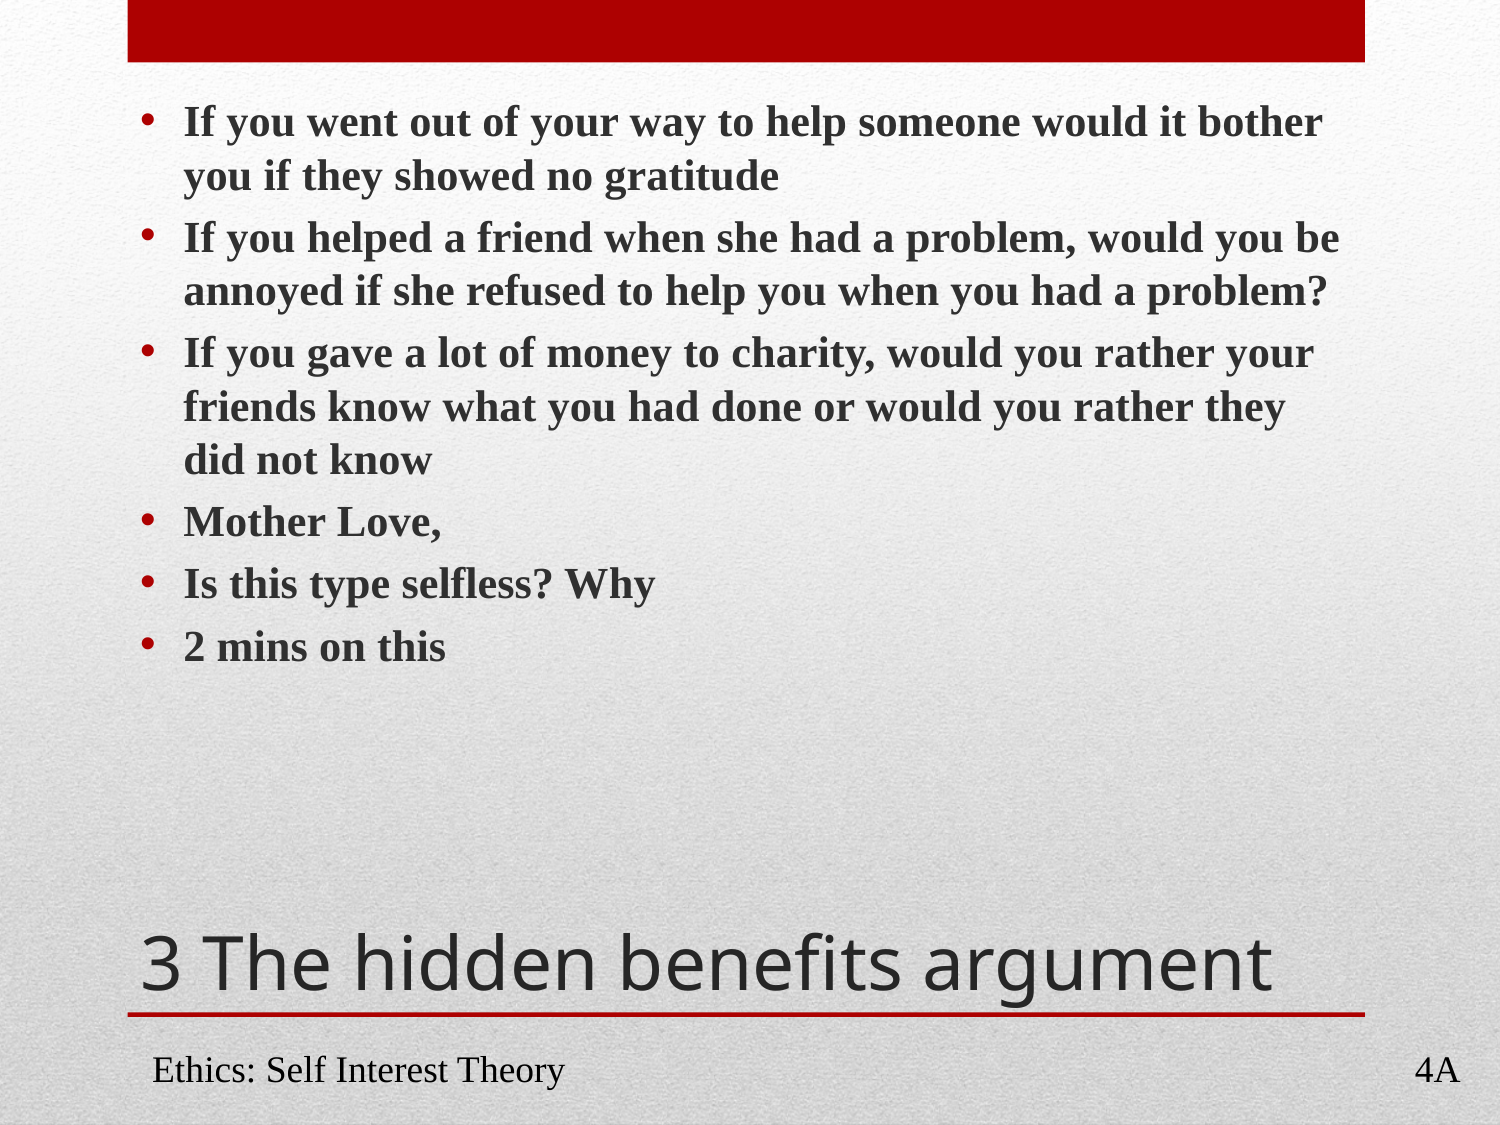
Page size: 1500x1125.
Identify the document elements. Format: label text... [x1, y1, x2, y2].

title 3 The hidden benefits argument [125, 750, 1450, 1013]
list If you went out of your way to help someone would it bother you if they showed no gratitude If you helped a friend when she had a problem, would you be annoyed if she refused to help you when you had a problem? If you gave a lot of money to charity, would you rather your friends know what you had done or would you rather they did not know Mother Love, Is this type selfless? Why 2 mins on this [125, 62, 1363, 700]
